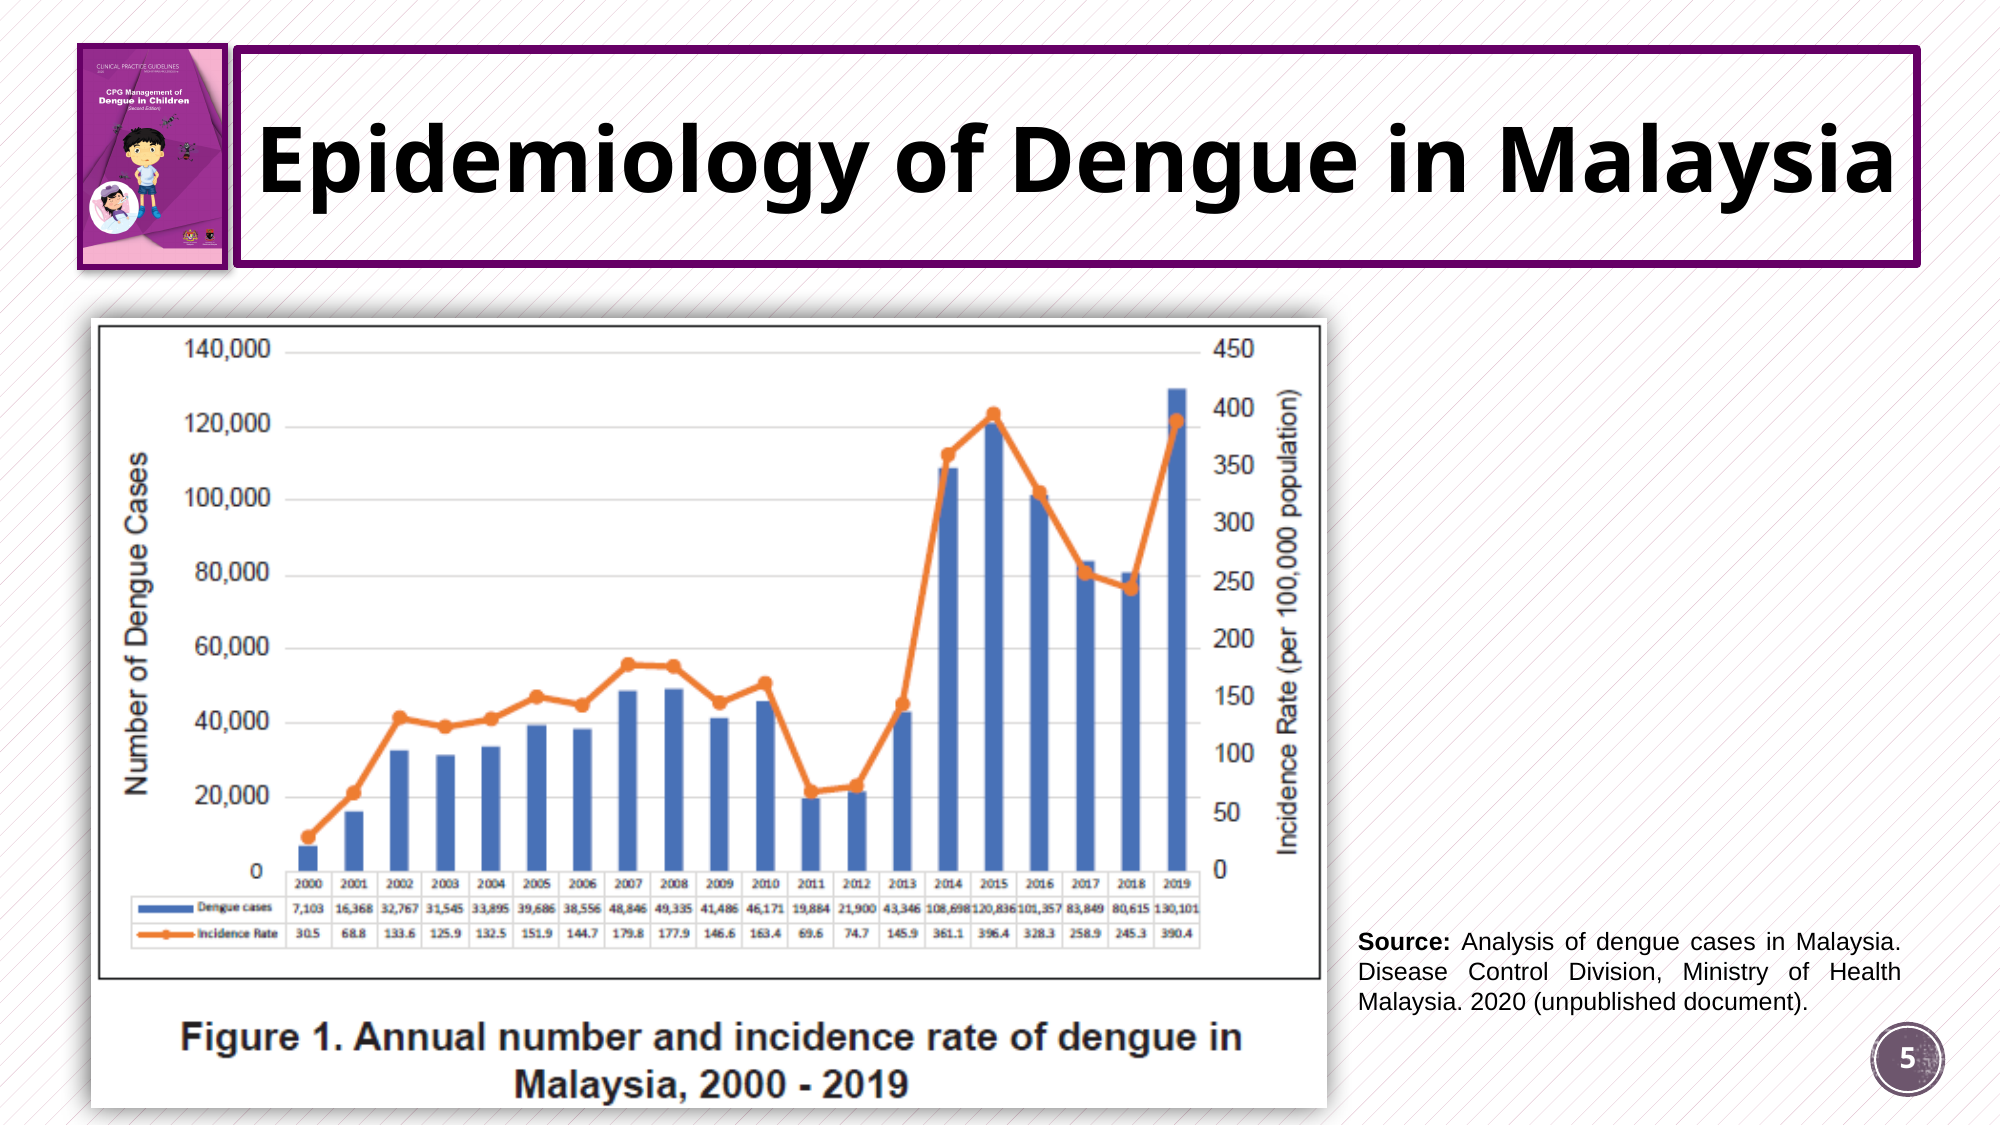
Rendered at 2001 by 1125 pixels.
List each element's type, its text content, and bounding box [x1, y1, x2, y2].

text_box Source: Analysis of dengue cases in Malaysia. Disease Control Division, Ministry of Health Malaysia. 2020 (unpublished document). [1342, 929, 1918, 1011]
picture [91, 318, 1327, 1108]
picture [83, 49, 222, 264]
text_box Epidemiology of Dengue in Malaysia [237, 49, 1918, 264]
slide_number 5 [1855, 1028, 1961, 1089]
